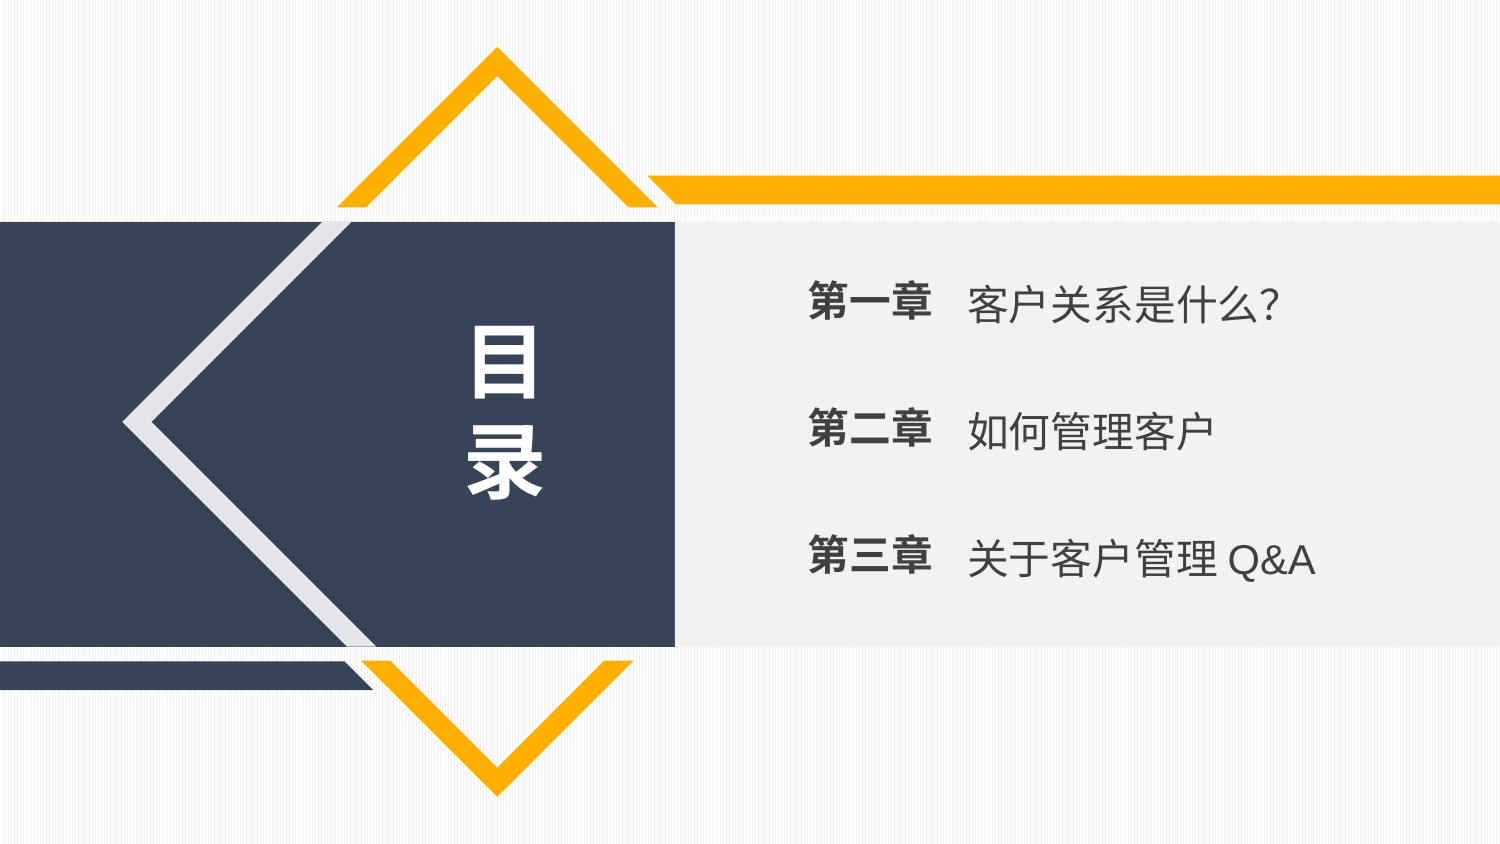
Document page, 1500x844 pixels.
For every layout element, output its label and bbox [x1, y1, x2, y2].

text_box [762, 514, 1436, 587]
text_box [762, 261, 1365, 333]
text_box [763, 174, 1500, 206]
text_box [762, 388, 1365, 460]
text_box [0, 221, 179, 648]
text_box [179, 156, 763, 687]
text_box [763, 221, 1500, 648]
text_box [0, 660, 376, 692]
